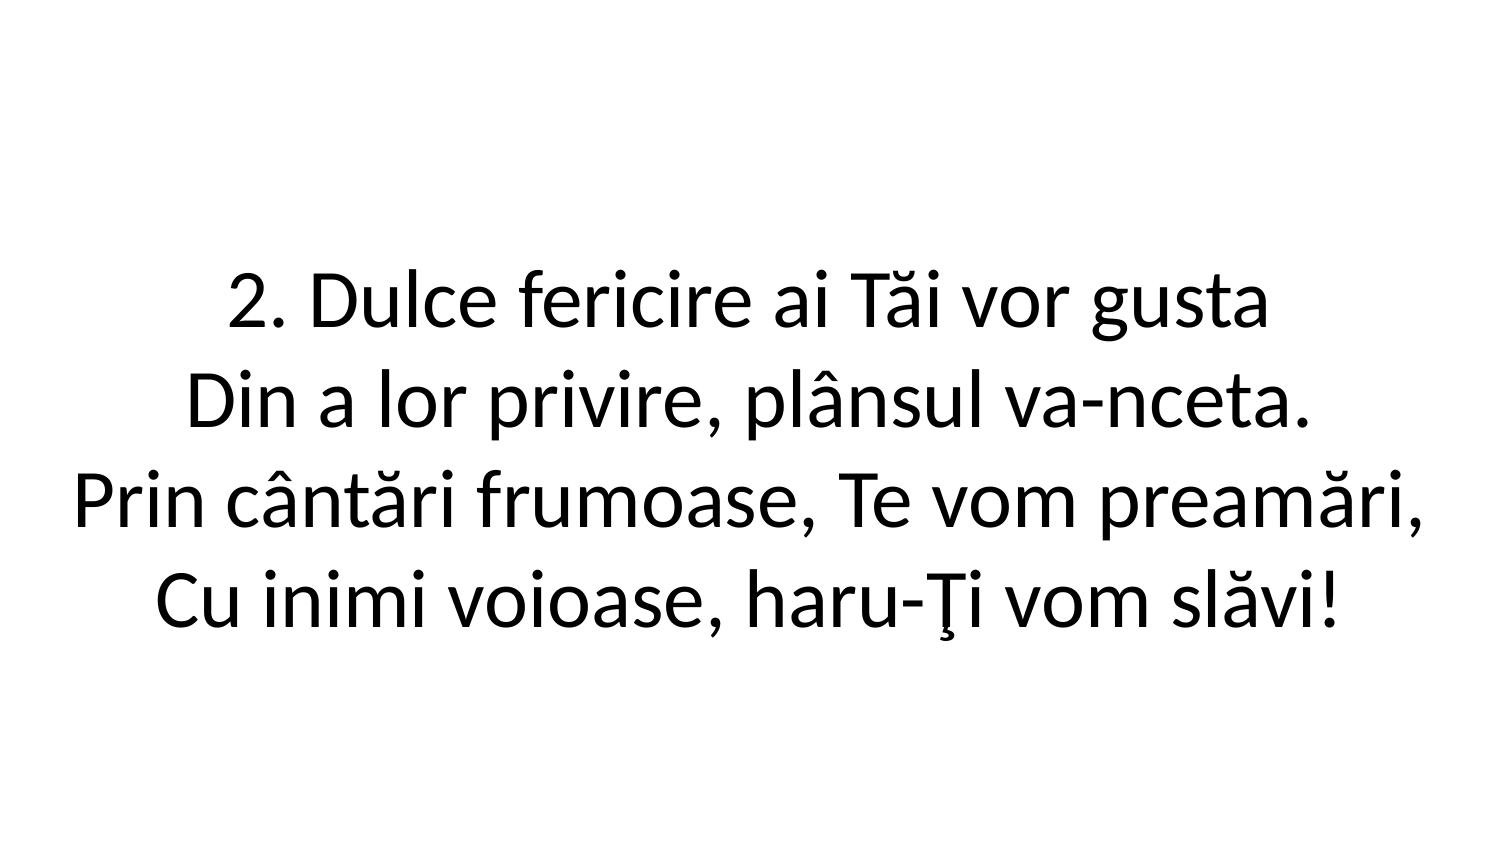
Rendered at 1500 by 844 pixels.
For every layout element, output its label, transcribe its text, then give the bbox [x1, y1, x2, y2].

text_box 2. Dulce fericire ai Tăi vor gusta Din a lor privire, plânsul va-nceta. Prin cântări frumoase, Te vom preamări, Cu inimi voioase, haru-Ţi vom slăvi! [57, 192, 1443, 652]
